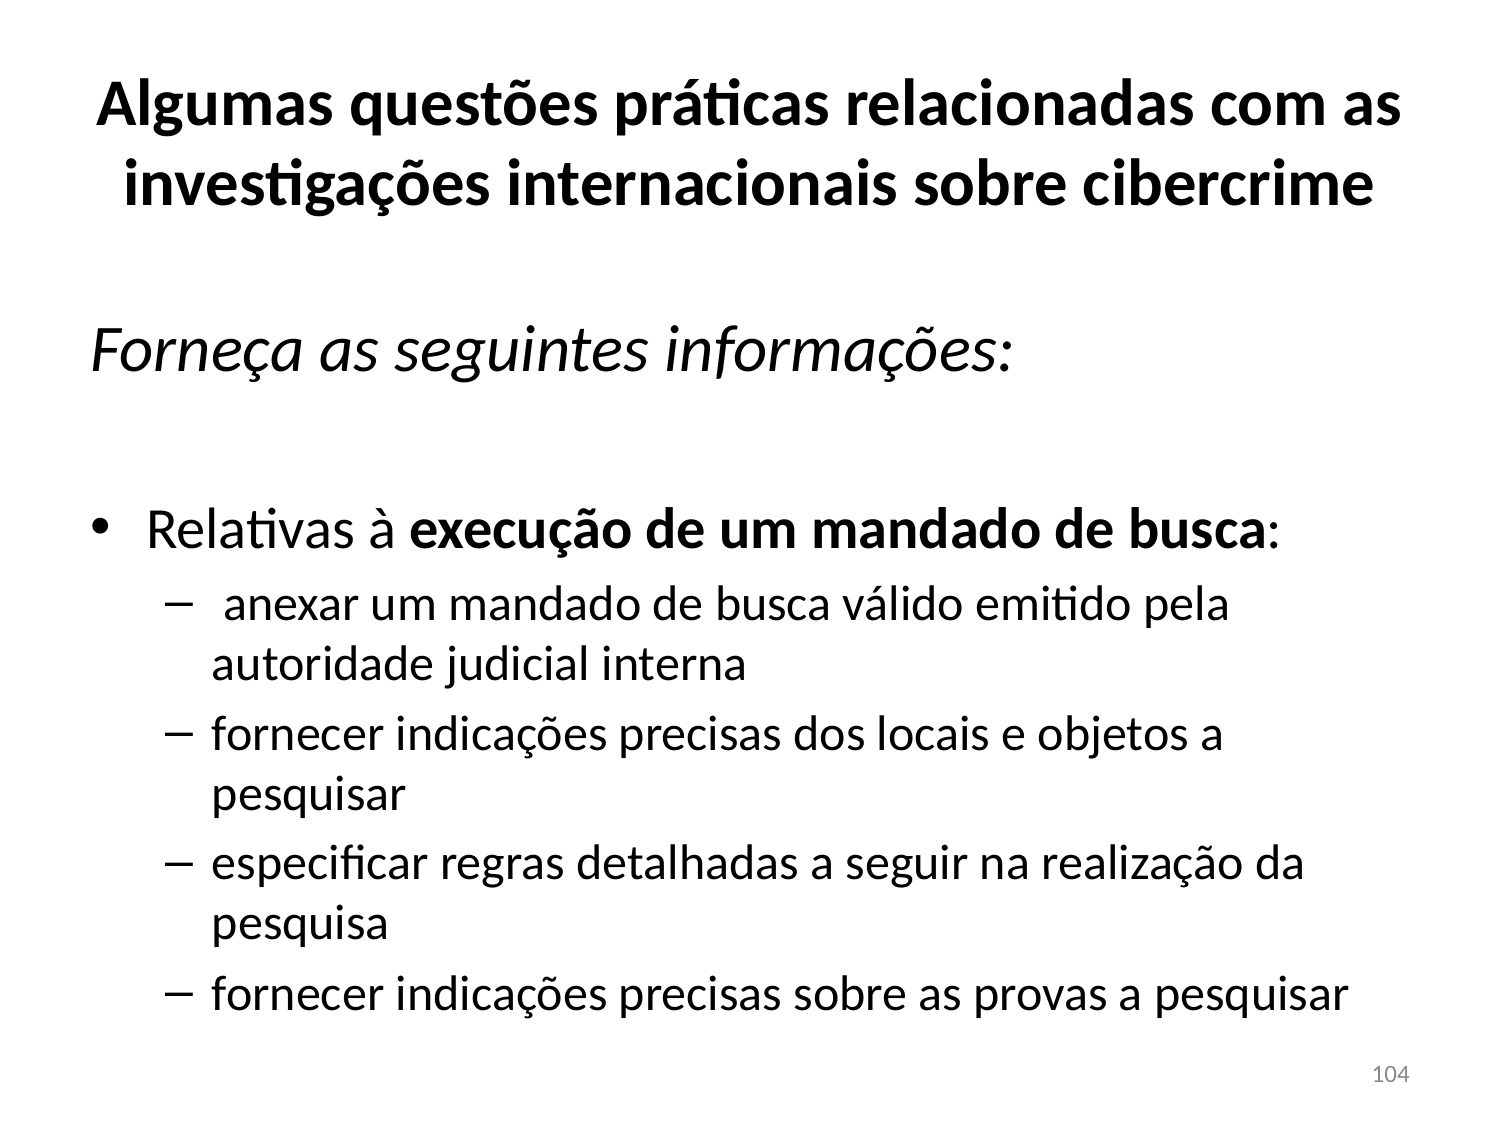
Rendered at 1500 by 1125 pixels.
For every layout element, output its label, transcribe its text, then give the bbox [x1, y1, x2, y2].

title Algumas questões práticas relacionadas com as investigações internacionais sobre cibercrime [75, 45, 1425, 233]
slide_number 104 [1074, 1042, 1425, 1103]
list Forneça as seguintes informações: Relativas à execução de um mandado de busca: anexar um mandado de busca válido emitido pela autoridade judicial interna fornecer indicações precisas dos locais e objetos a pesquisar especificar regras detalhadas a seguir na realização da pesquisa fornecer indicações precisas sobre as provas a pesquisar [75, 297, 1425, 1005]
